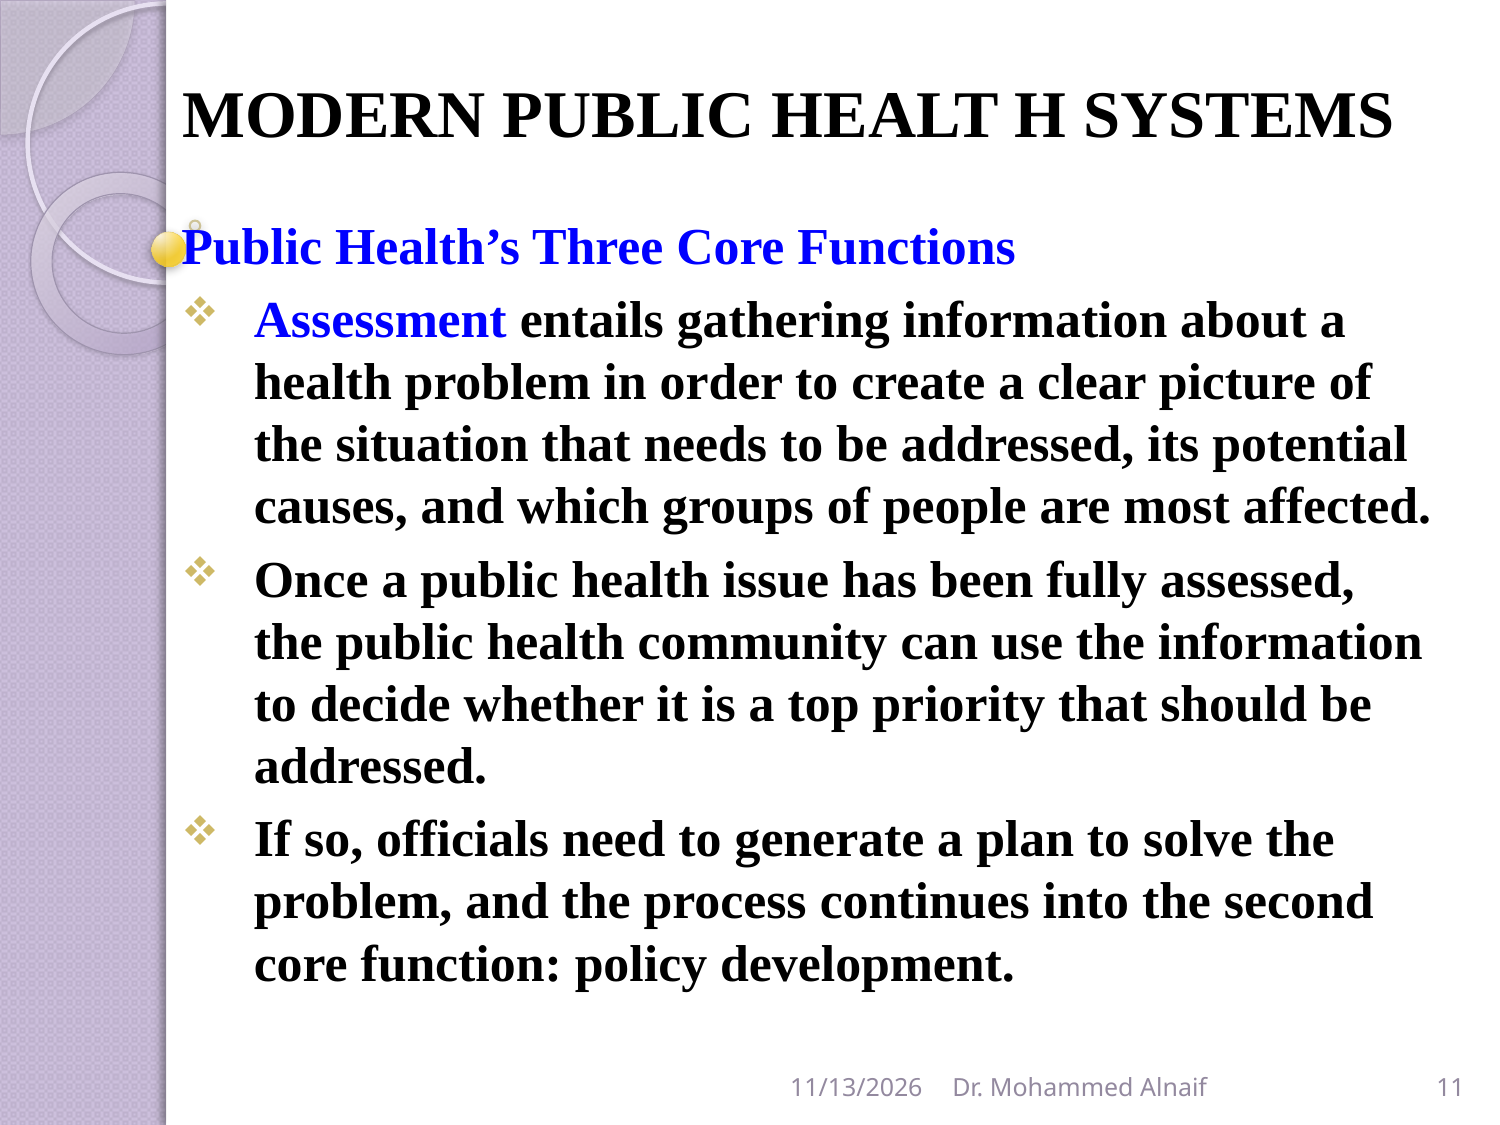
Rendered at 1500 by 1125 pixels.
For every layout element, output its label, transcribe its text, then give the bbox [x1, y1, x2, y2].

subtitle Public Health’s Three Core Functions Assessment entails gathering information about a health problem in order to create a clear picture of the situation that needs to be addressed, its potential causes, and which groups of people are most affected. Once a public health issue has been fully assessed, the public health community can use the information to decide whether it is a top priority that should be addressed. If so, officials need to generate a plan to solve the problem, and the process continues into the second core function: policy development. [162, 212, 1450, 1013]
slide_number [587, 1034, 937, 1113]
slide_number 11 [1413, 1034, 1488, 1113]
footer Dr. Mohammed Alnaif [937, 1034, 1413, 1113]
title MODERN PUBLIC HEALT H SYSTEMS [137, 62, 1413, 159]
